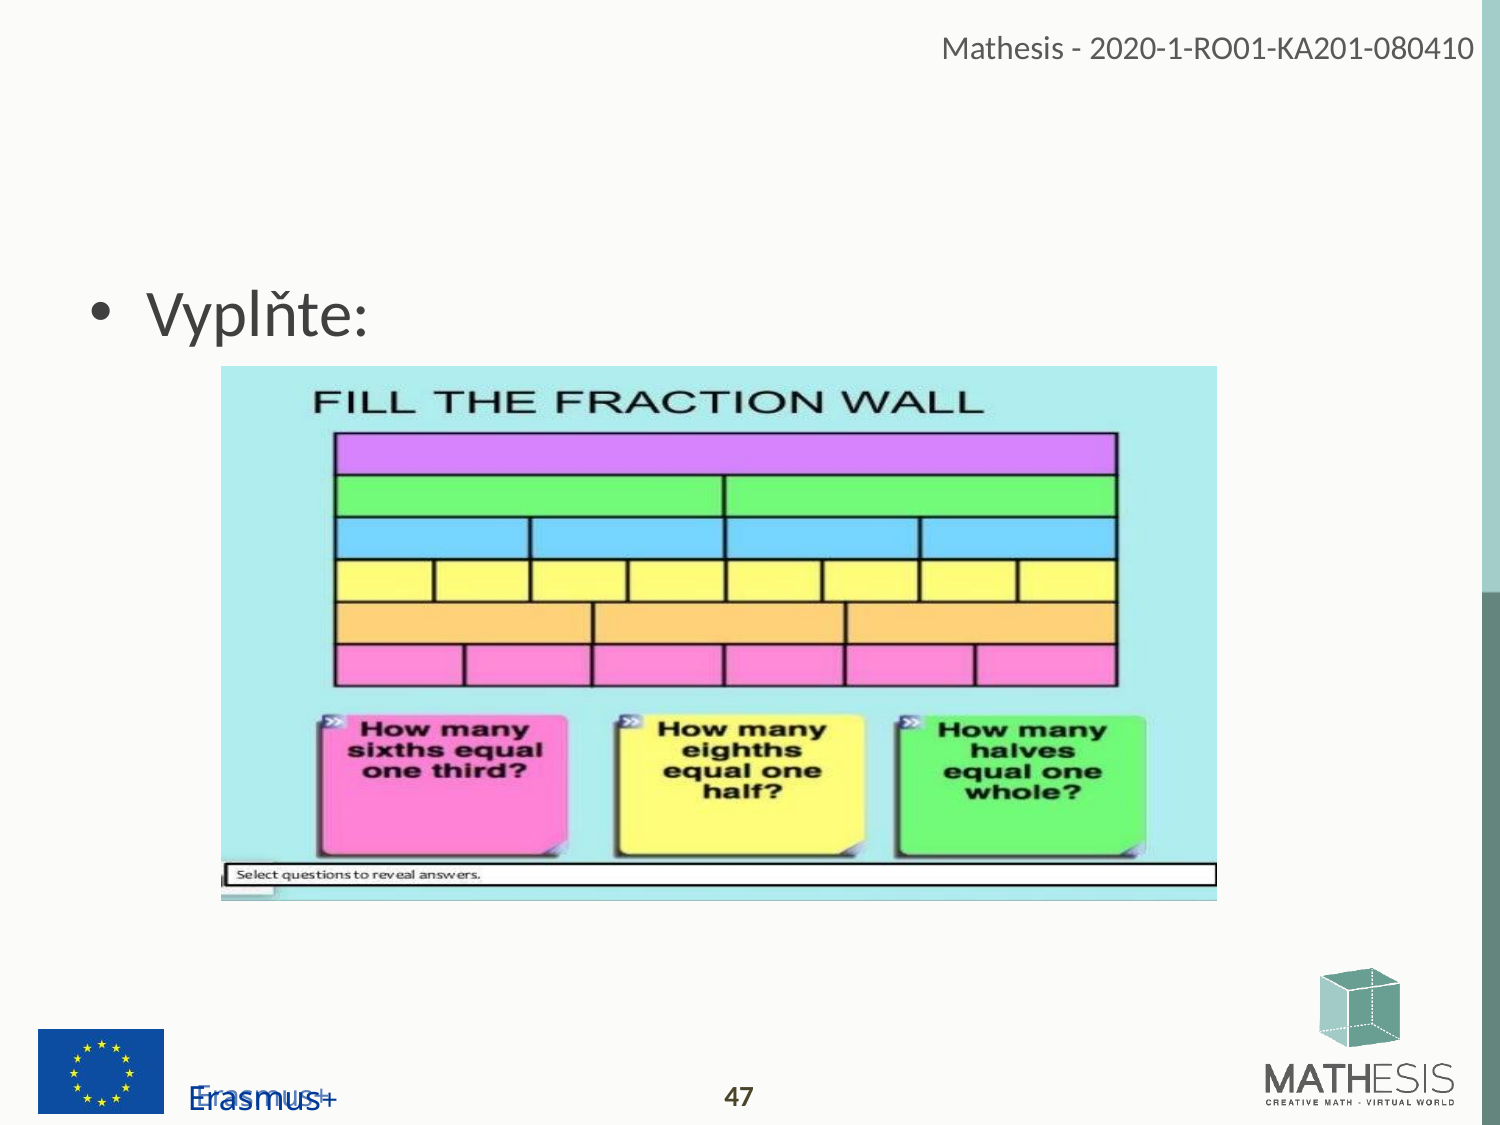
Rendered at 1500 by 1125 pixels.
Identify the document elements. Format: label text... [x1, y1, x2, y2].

picture [221, 366, 1217, 901]
picture [38, 1029, 164, 1114]
list Vyplňte: [75, 262, 1425, 1005]
